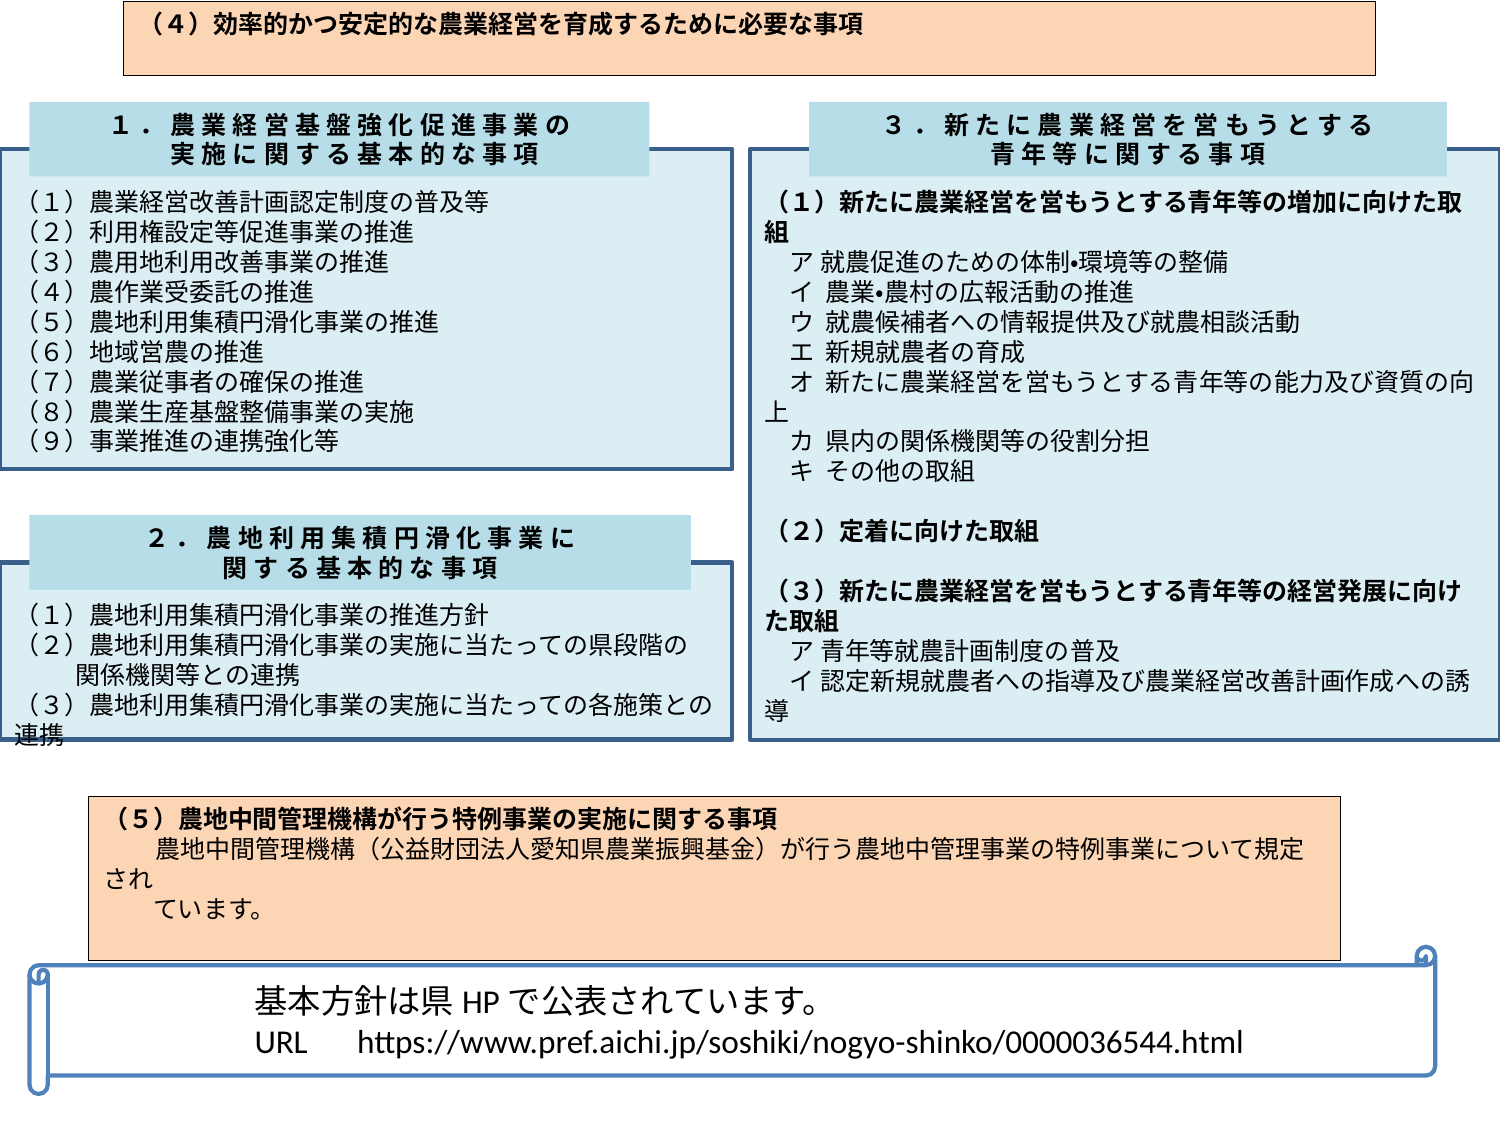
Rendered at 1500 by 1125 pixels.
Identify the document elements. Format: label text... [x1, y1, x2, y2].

text_box 基本方針は県HPで公表されています。 URL https://www.pref.aichi.jp/soshiki/nogyo-shinko/0000036544.html [239, 972, 1260, 1068]
text_box １．農業経営基盤強化促進事業の 実施に関する基本的な事項 [29, 101, 650, 177]
text_box ２．農地利用集積円滑化事業に 関する基本的な事項 [29, 515, 691, 590]
text_box ３．新たに農業経営を営もうとする 青年等に関する事項 [809, 101, 1447, 177]
text_box （１）農地利用集積円滑化事業の推進方針 （２）農地利用集積円滑化事業の実施に当たっての県段階の 関係機関等との連携 （３）農地利用集積円滑化事業の実施に当たっての各施策との連携 [0, 560, 734, 742]
text_box （１）農業経営改善計画認定制度の普及等 （２）利用権設定等促進事業の推進 （３）農用地利用改善事業の推進 （４）農作業受委託の推進 （５）農地利用集積円滑化事業の推進 （６）地域営農の推進 （７）農業従事者の確保の推進 （８）農業生産基盤整備事業の実施 （９）事業推進の連携強化等 [0, 147, 734, 471]
text_box [27, 944, 1438, 1097]
text_box （４）効率的かつ安定的な農業経営を育成するために必要な事項 [123, 1, 1376, 76]
text_box （１）新たに農業経営を営もうとする青年等の増加に向けた取組 ア 就農促進のための体制・環境等の整備 イ 農業・農村の広報活動の推進 ウ 就農候補者への情報提供及び就農相談活動 エ 新規就農者の育成 オ 新たに農業経営を営もうとする青年等の能力及び資質の向上 カ 県内の関係機関等の役割分担 キ その他の取組 （２）定着に向けた取組 （３）新たに農業経営を営もうとする青年等の経営発展に向けた取組 ア 青年等就農計画制度の普及 イ 認定新規就農者への指導及び農業経営改善計画作成への誘導 [748, 147, 1500, 742]
text_box （５）農地中間管理機構が行う特例事業の実施に関する事項 農地中間管理機構（公益財団法人愛知県農業振興基金）が行う農地中管理事業の特例事業について規定され ています。 [88, 796, 1341, 961]
